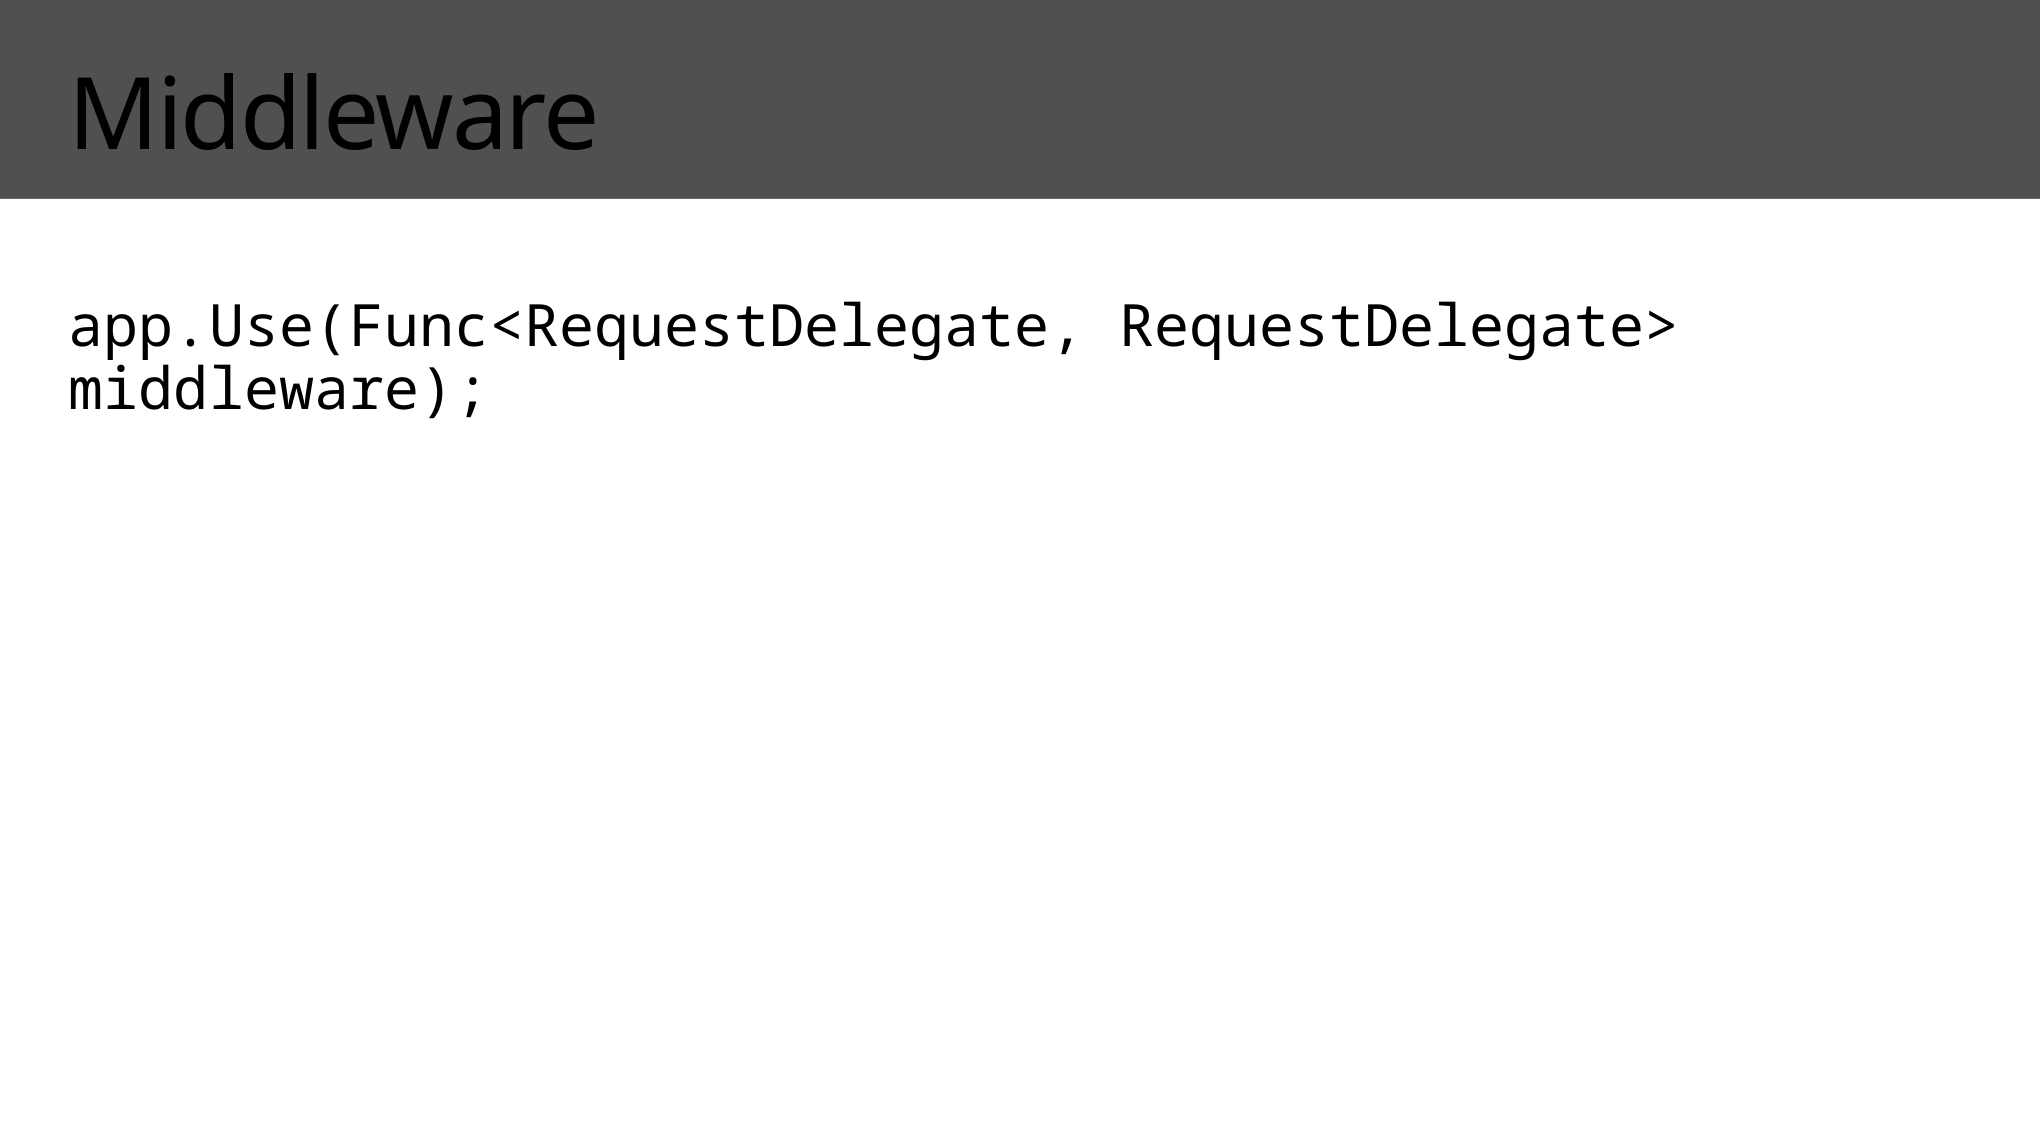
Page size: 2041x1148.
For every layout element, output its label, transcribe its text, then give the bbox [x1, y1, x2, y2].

list app.Use(Func<RequestDelegate, RequestDelegate> middleware); [45, 199, 1996, 463]
title Middleware [45, 48, 1996, 199]
